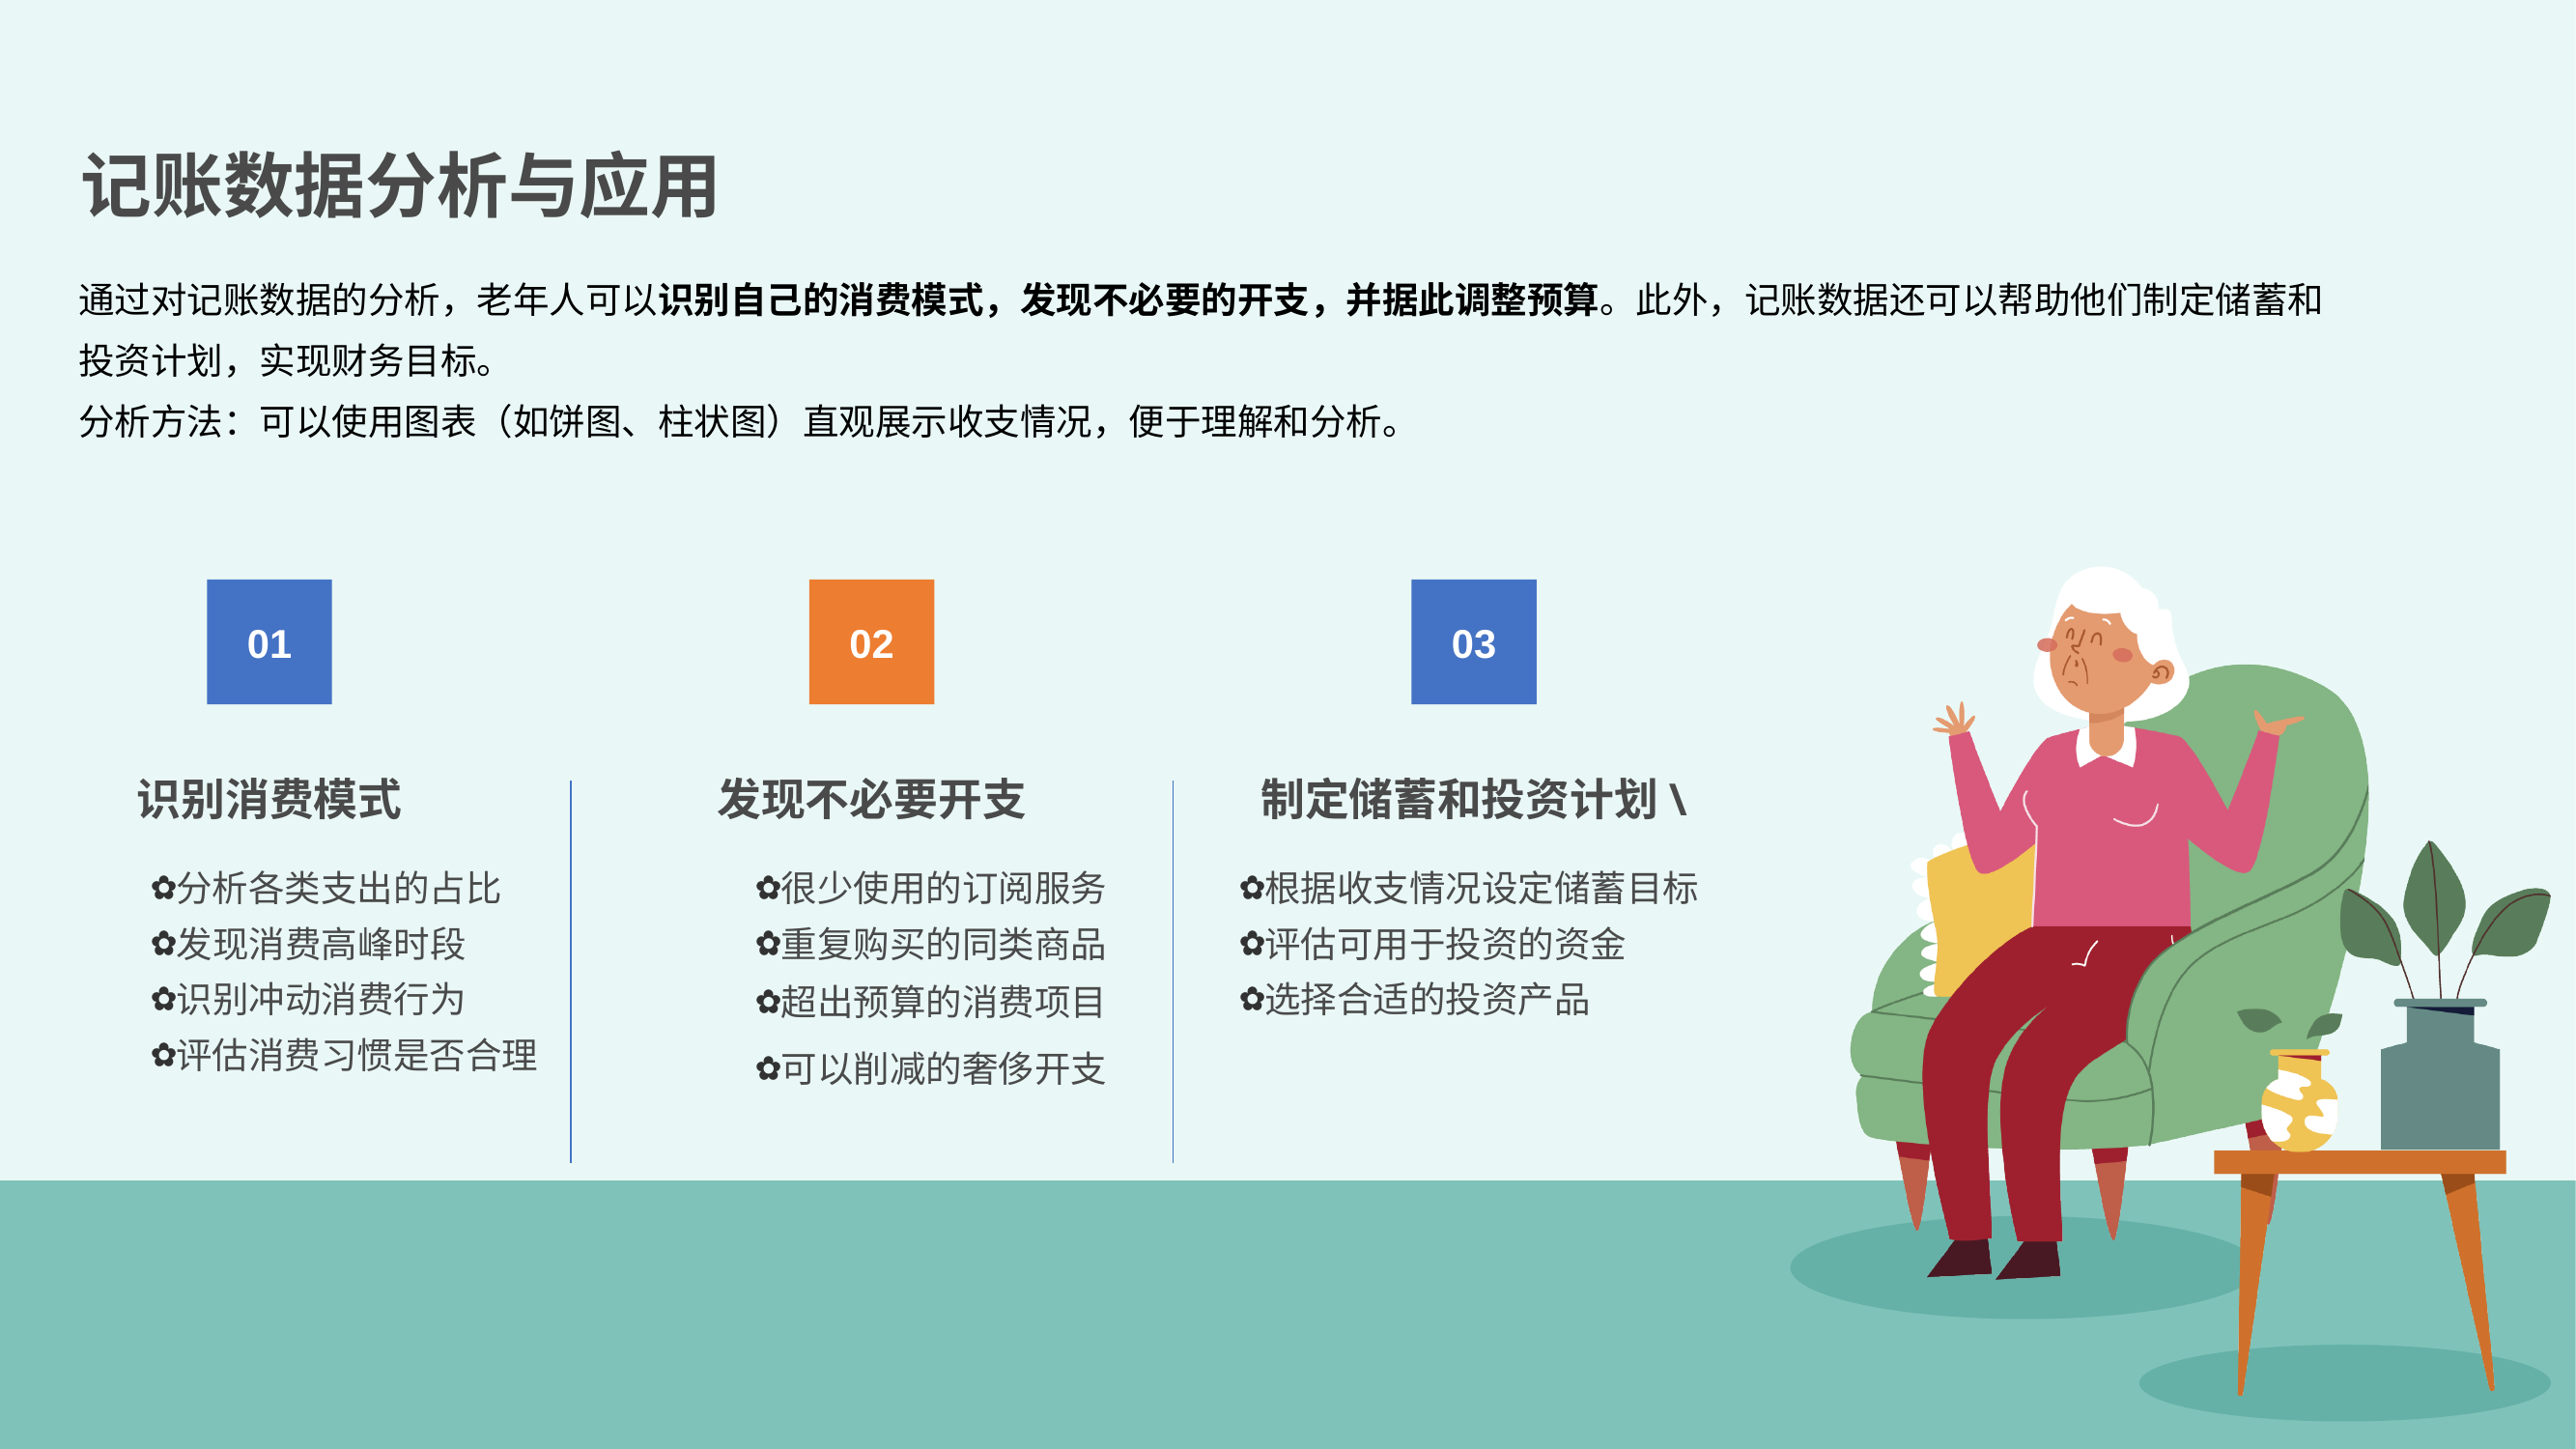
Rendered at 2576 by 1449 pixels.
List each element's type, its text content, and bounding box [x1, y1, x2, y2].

text_box 评估可用于投资的资金 [1239, 915, 1703, 957]
picture [1239, 929, 1265, 956]
text_box 很少使用的订阅服务 [755, 860, 1148, 902]
picture [1850, 566, 2551, 1396]
text_box 通过对记账数据的分析，老年人可以识别自己的消费模式，发现不必要的开支，并据此调整预算。此外，记账数据还可以帮助他们制定储蓄和投资计划，实现财务目标。 分析方法：可以使用图表（如饼图、柱状图）直观展示收支情况，便于理解和分析。 [78, 282, 2333, 481]
text_box 根据收支情况设定储蓄目标 [1239, 860, 1769, 902]
picture [755, 1055, 781, 1081]
picture [151, 874, 177, 900]
picture [1239, 874, 1265, 900]
text_box 03 [1410, 579, 1538, 705]
text_box 超出预算的消费项目 [755, 971, 1147, 1018]
text_box 发现不必要开支 [650, 761, 1093, 825]
text_box 评估消费习惯是否合理 [151, 1026, 545, 1069]
text_box 01 [206, 579, 333, 705]
picture [755, 988, 781, 1014]
picture [755, 929, 781, 956]
text_box 制定储蓄和投资计划\ [1253, 761, 1695, 825]
text_box 识别冲动消费行为 [151, 971, 491, 1013]
text_box 重复购买的同类商品 [755, 915, 1150, 957]
text_box 发现消费高峰时段 [151, 915, 490, 957]
picture [151, 929, 177, 956]
text_box 分析各类支出的占比 [151, 859, 525, 902]
text_box 识别消费模式 [48, 761, 491, 825]
text_box 可以削减的奢侈开支 [755, 1027, 1153, 1096]
picture [151, 1041, 177, 1067]
picture [755, 874, 781, 900]
text_box 选择合适的投资产品 [1239, 971, 1667, 1013]
text_box 记账数据分析与应用 [66, 143, 1355, 236]
picture [151, 985, 177, 1011]
picture [1239, 985, 1265, 1011]
text_box 02 [808, 579, 935, 705]
